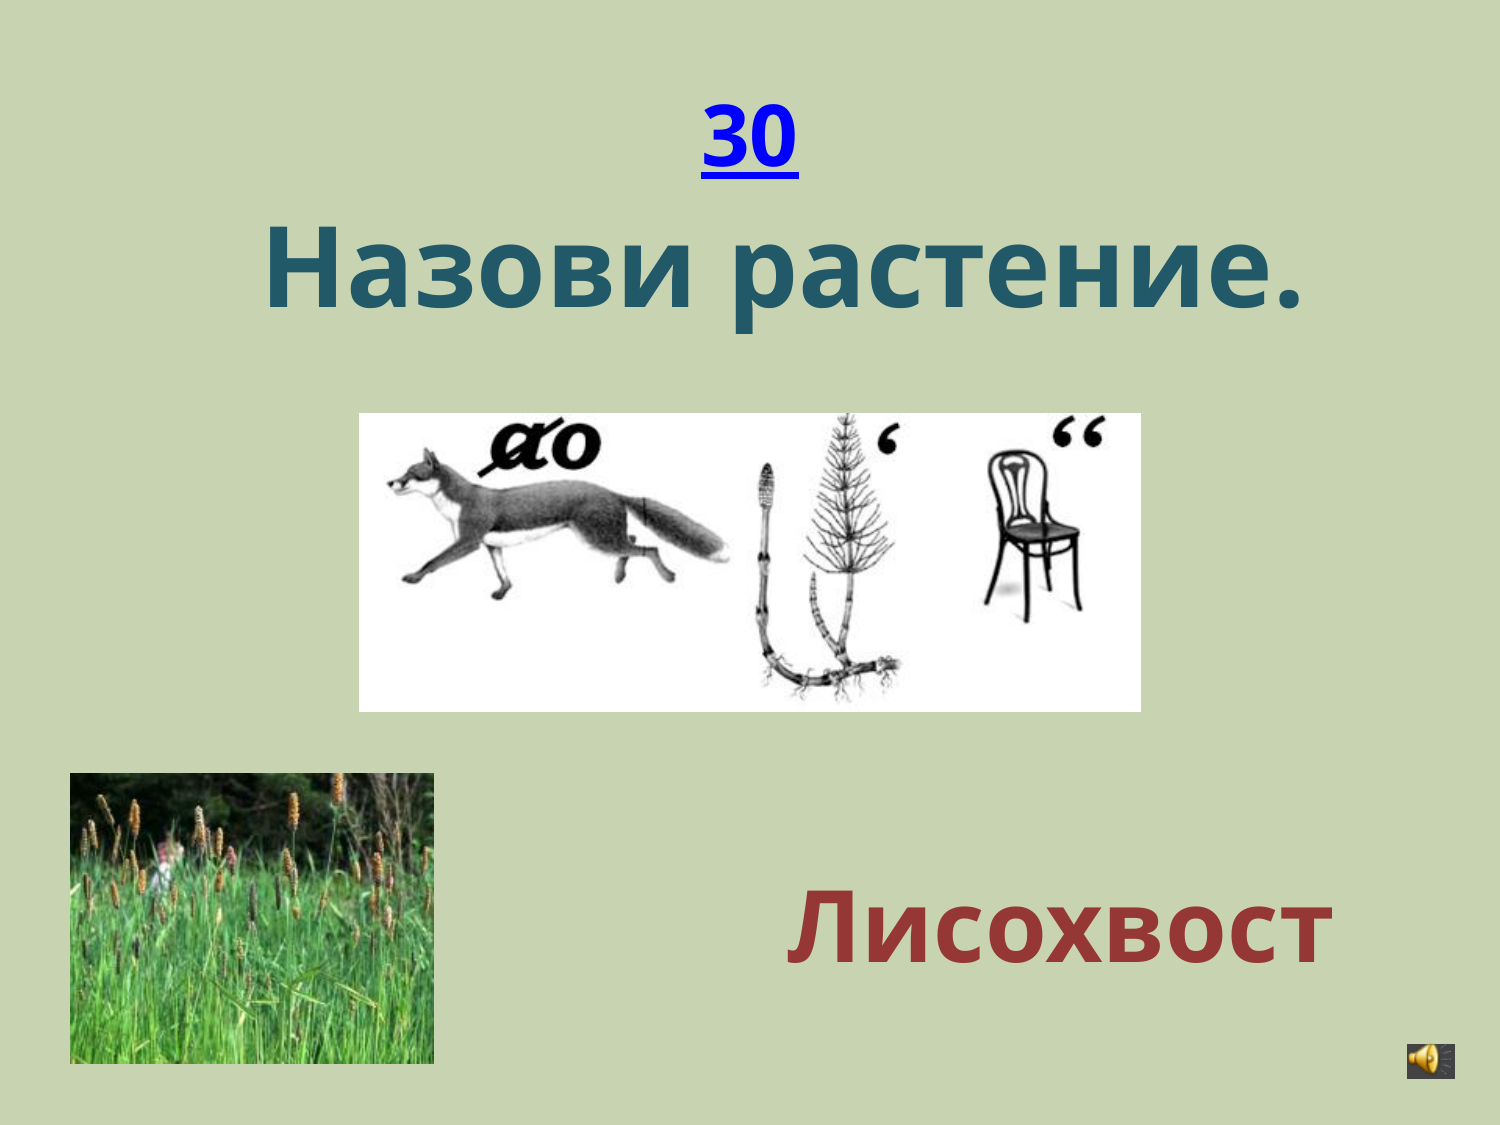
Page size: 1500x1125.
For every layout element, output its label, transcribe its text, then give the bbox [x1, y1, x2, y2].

picture [1406, 1042, 1457, 1080]
title 30 [75, 45, 1425, 233]
list Назови растение. [222, 187, 1500, 781]
picture [359, 413, 1141, 712]
text_box Лисохвост [772, 855, 1350, 991]
picture [70, 773, 434, 1064]
